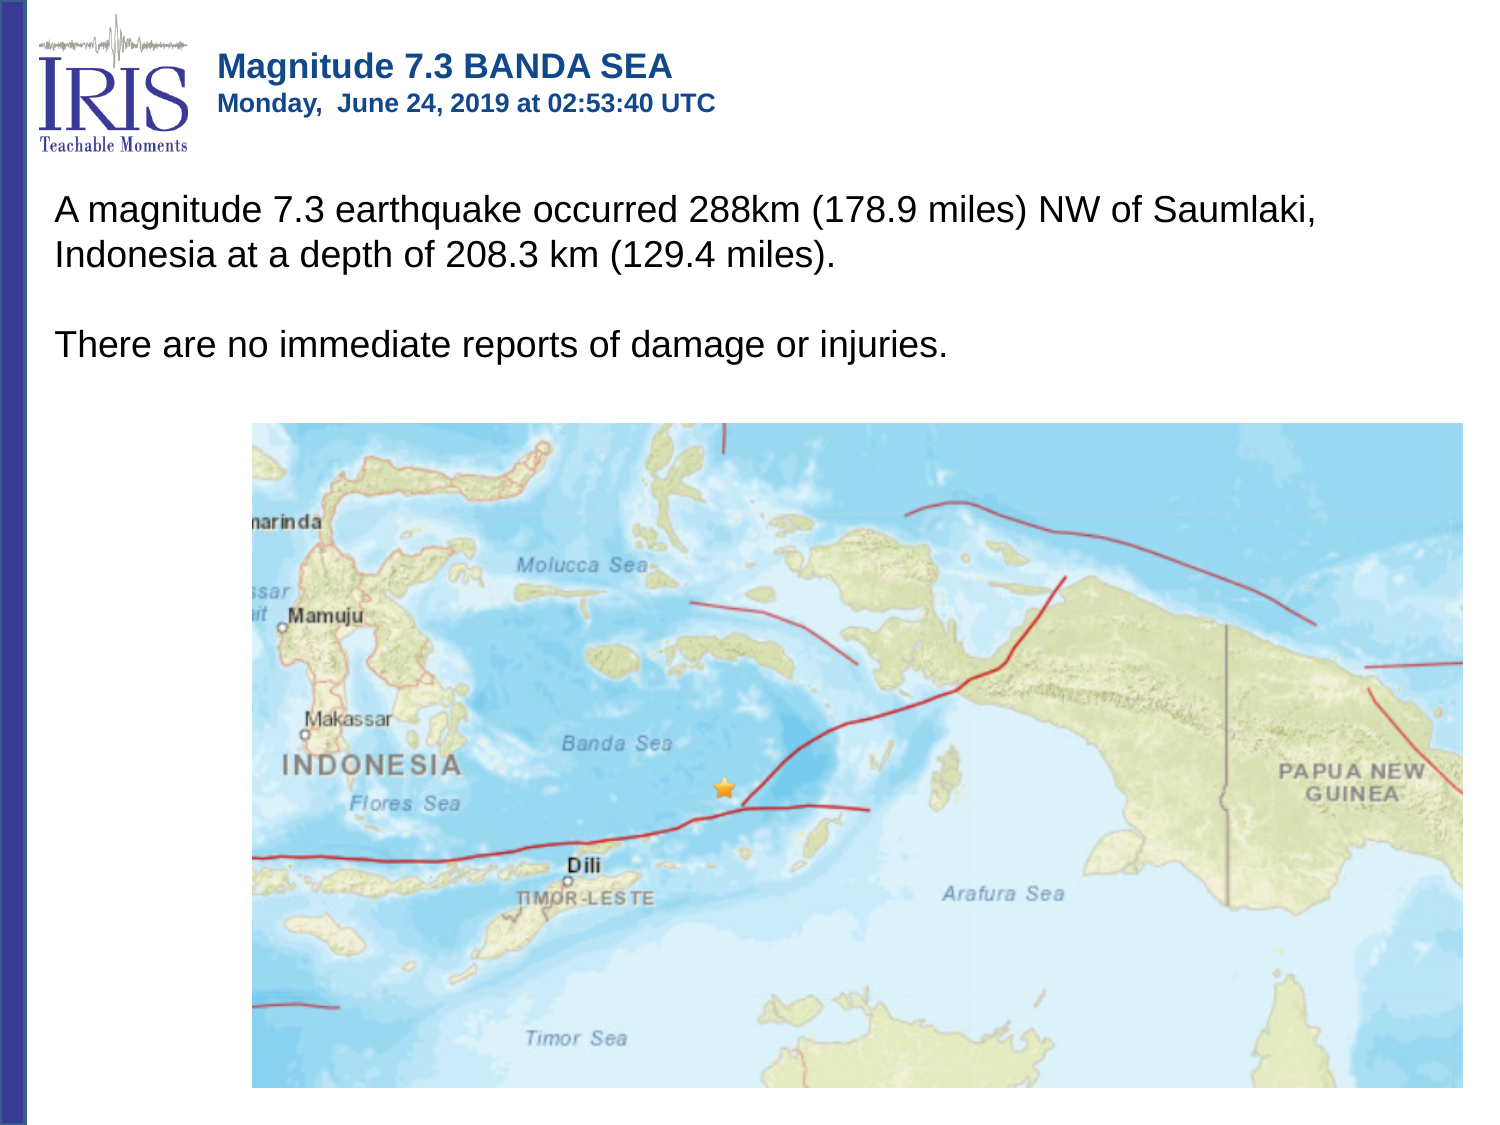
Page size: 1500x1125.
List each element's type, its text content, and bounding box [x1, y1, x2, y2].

text_box [0, 0, 27, 1125]
picture [252, 423, 1464, 1088]
text_box Magnitude 7.3 BANDA SEA Monday, June 24, 2019 at 02:53:40 UTC [202, 0, 1499, 125]
picture [39, 12, 188, 165]
text_box A magnitude 7.3 earthquake occurred 288km (178.9 miles) NW of Saumlaki, Indonesia at a depth of 208.3 km (129.4 miles). There are no immediate reports of damage or injuries. [39, 177, 1425, 373]
